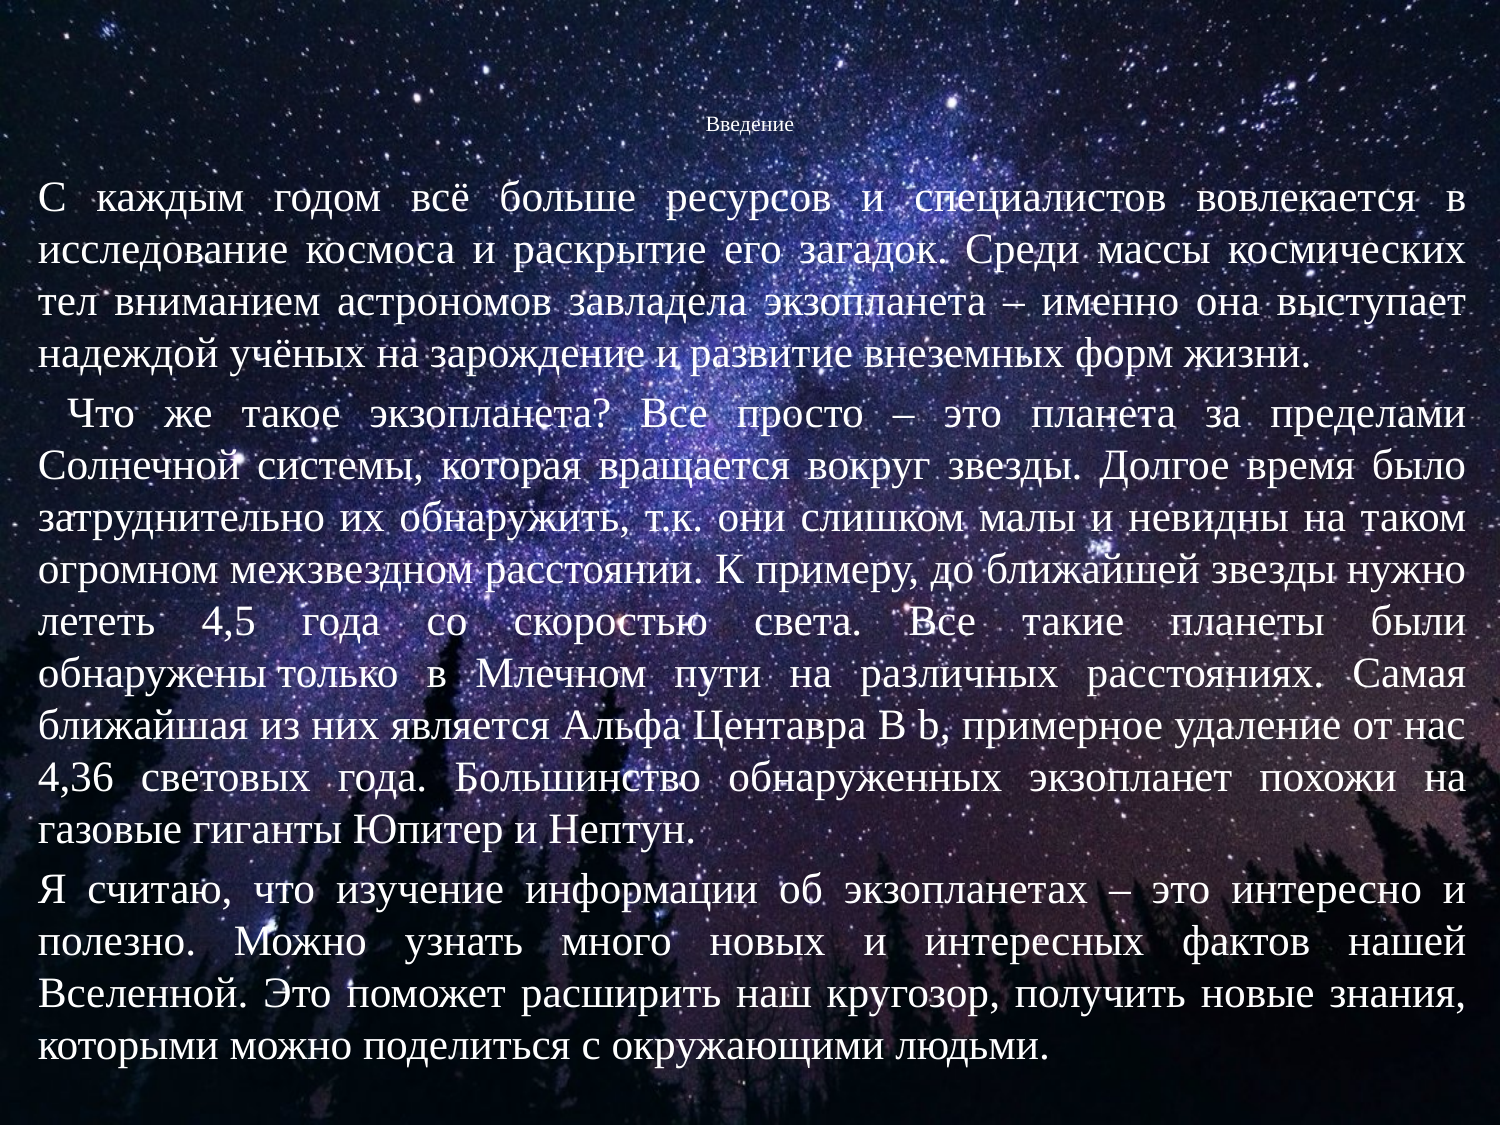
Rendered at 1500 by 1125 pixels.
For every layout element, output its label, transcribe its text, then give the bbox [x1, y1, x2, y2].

list С каждым годом всё больше ресурсов и специалистов вовлекается в исследование космоса и раскрытие его загадок. Среди массы космических тел вниманием астрономов завладела экзопланета – именно она выступает надеждой учёных на зарождение и развитие внеземных форм жизни. Что же такое экзопланета? Все просто – это планета за пределами Солнечной системы, которая вращается вокруг звезды. Долгое время было затруднительно их обнаружить, т.к. они слишком малы и невидны на таком огромном межзвездном расстоянии. К примеру, до ближайшей звезды нужно лететь 4,5 года со скоростью света. Все такие планеты были обнаружены только в Млечном пути на различных расстояниях. Самая ближайшая из них является Альфа Центавра B b, примерное удаление от нас 4,36 световых года. Большинство обнаруженных экзопланет похожи на газовые гиганты Юпитер и Нептун. Я считаю, что изучение информации об экзопланетах – это интересно и полезно. Можно узнать много новых и интересных фактов нашей Вселенной. Это поможет расширить наш кругозор, получить новые знания, которыми можно поделиться с окружающими людьми. [22, 160, 1483, 1076]
title Введение [75, 101, 1425, 160]
picture [0, 0, 1500, 1125]
